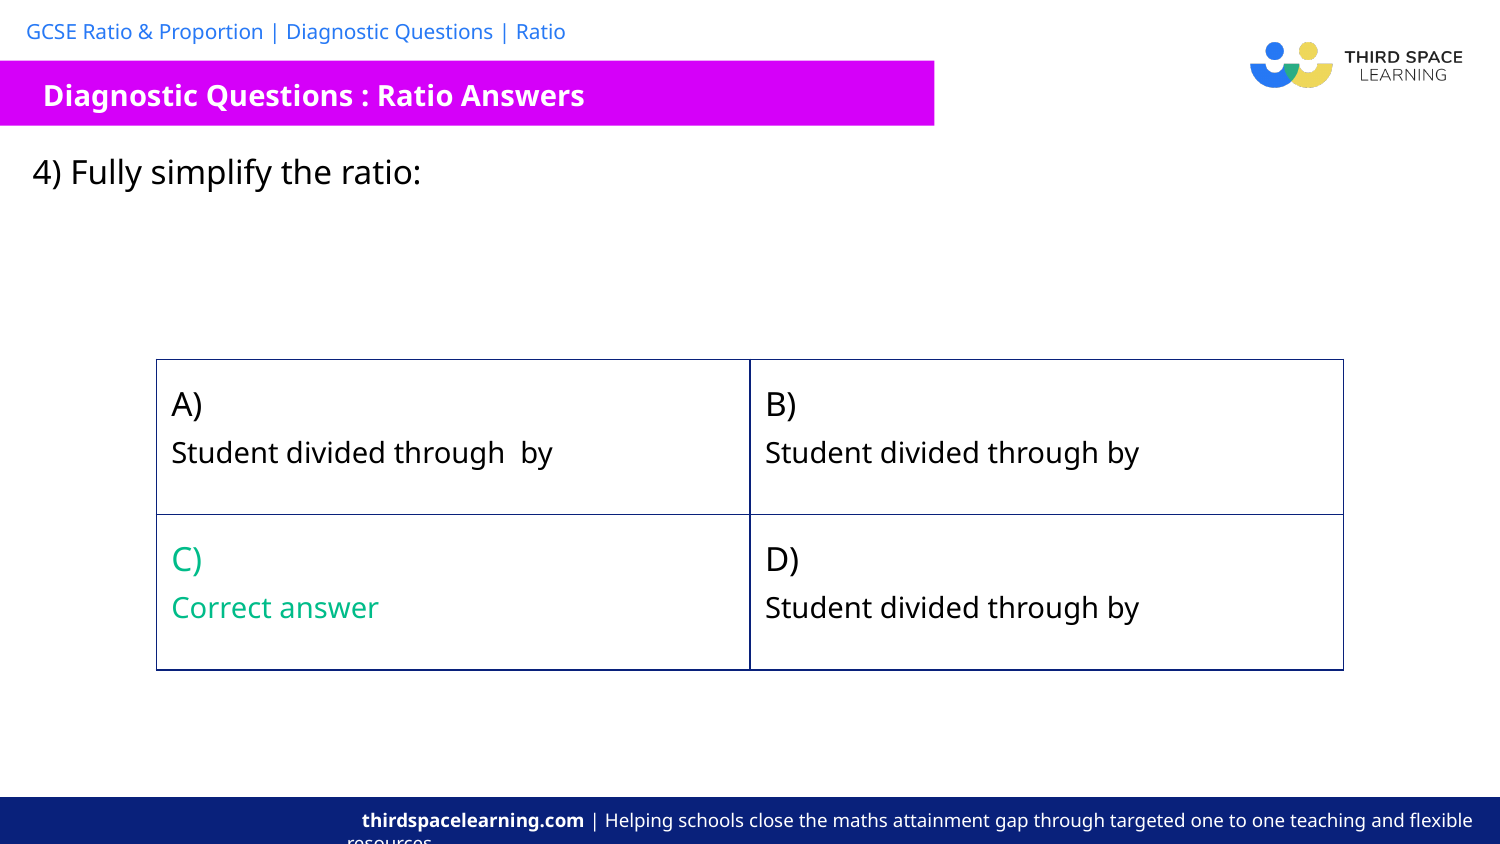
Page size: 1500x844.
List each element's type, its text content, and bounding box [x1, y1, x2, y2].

picture [1250, 33, 1465, 99]
text_box Diagnostic Questions : Ratio Answers [27, 61, 778, 127]
